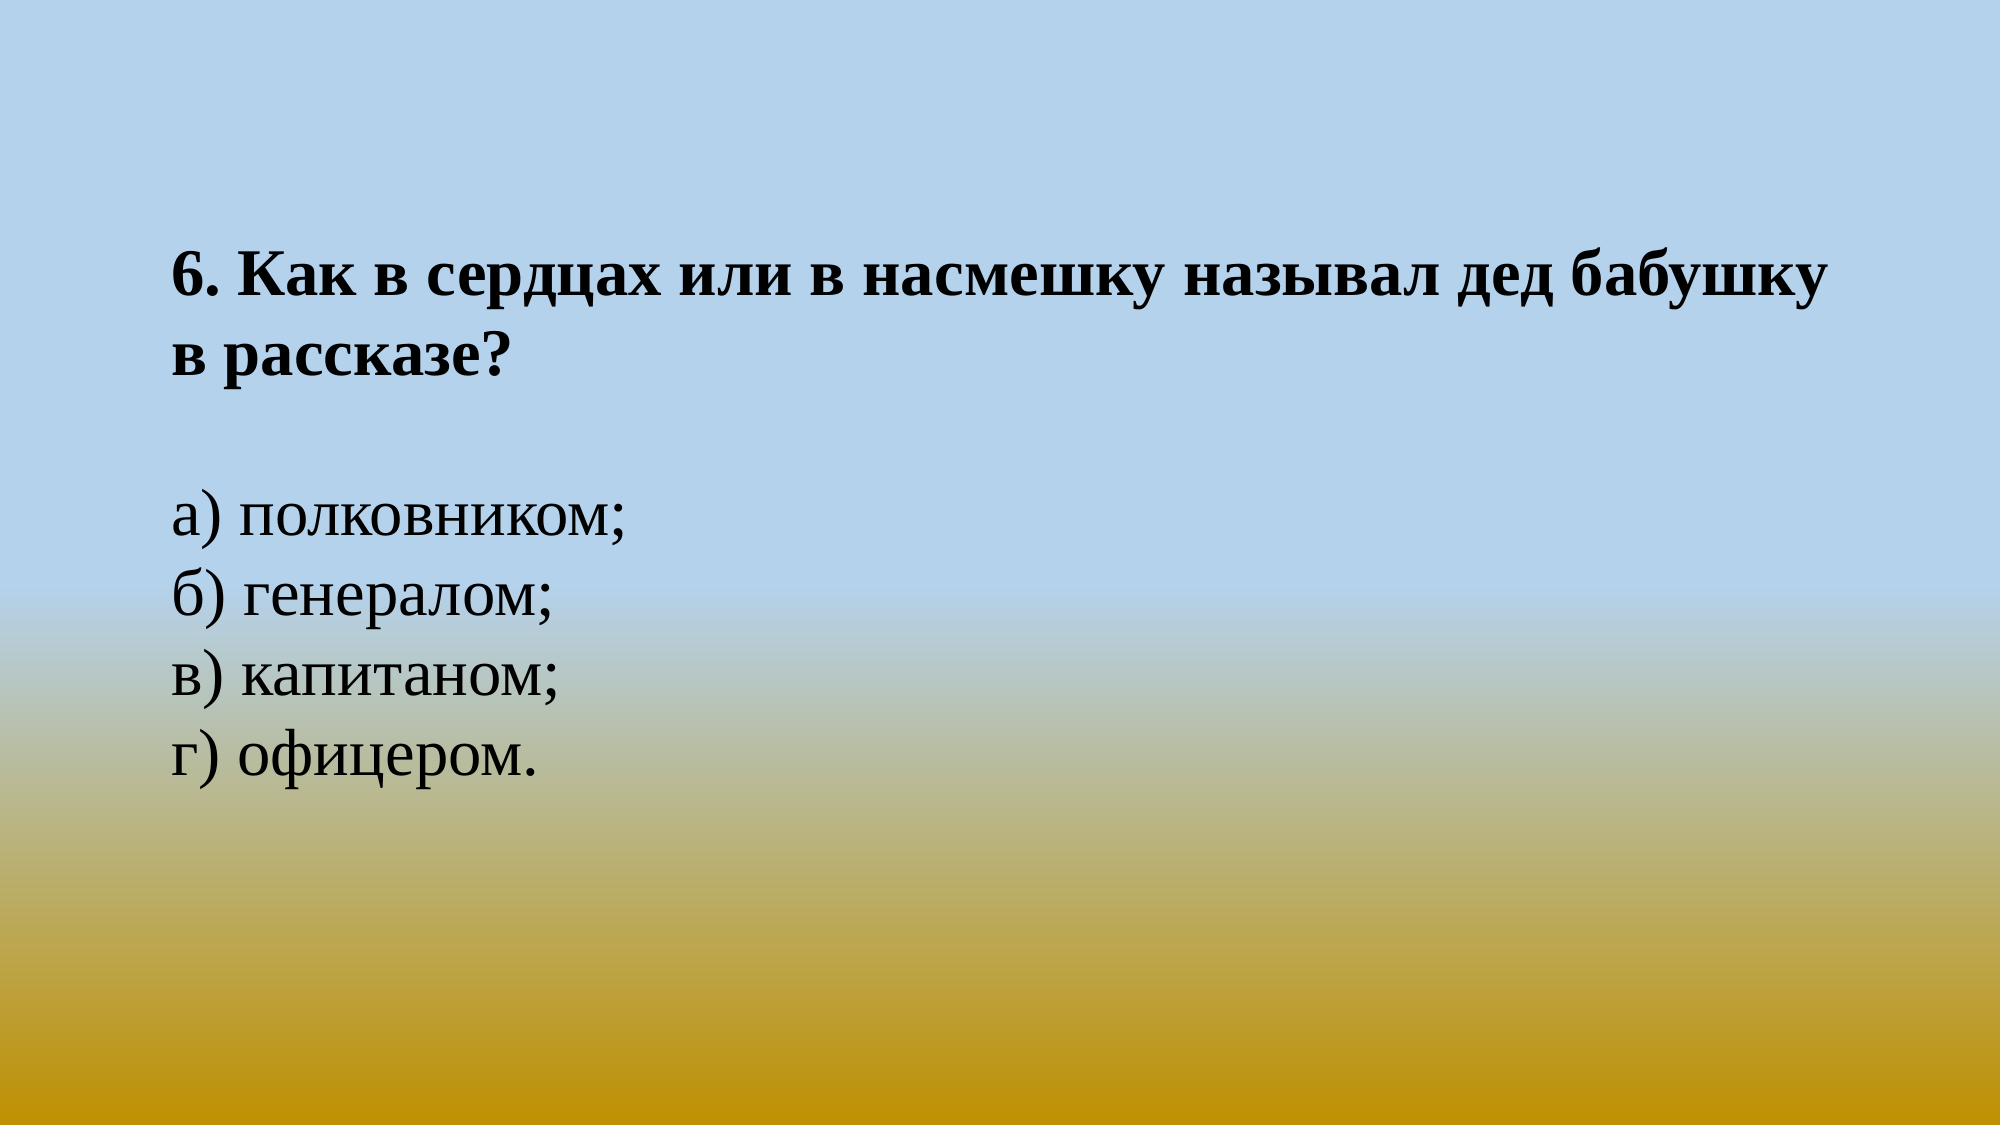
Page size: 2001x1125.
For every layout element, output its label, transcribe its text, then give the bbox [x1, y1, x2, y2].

text_box 6. Как в сердцах или в насмешку называл дед бабушку в рассказе? а) полковником; б) генералом; в) капитаном; г) офицером. [156, 221, 1897, 797]
